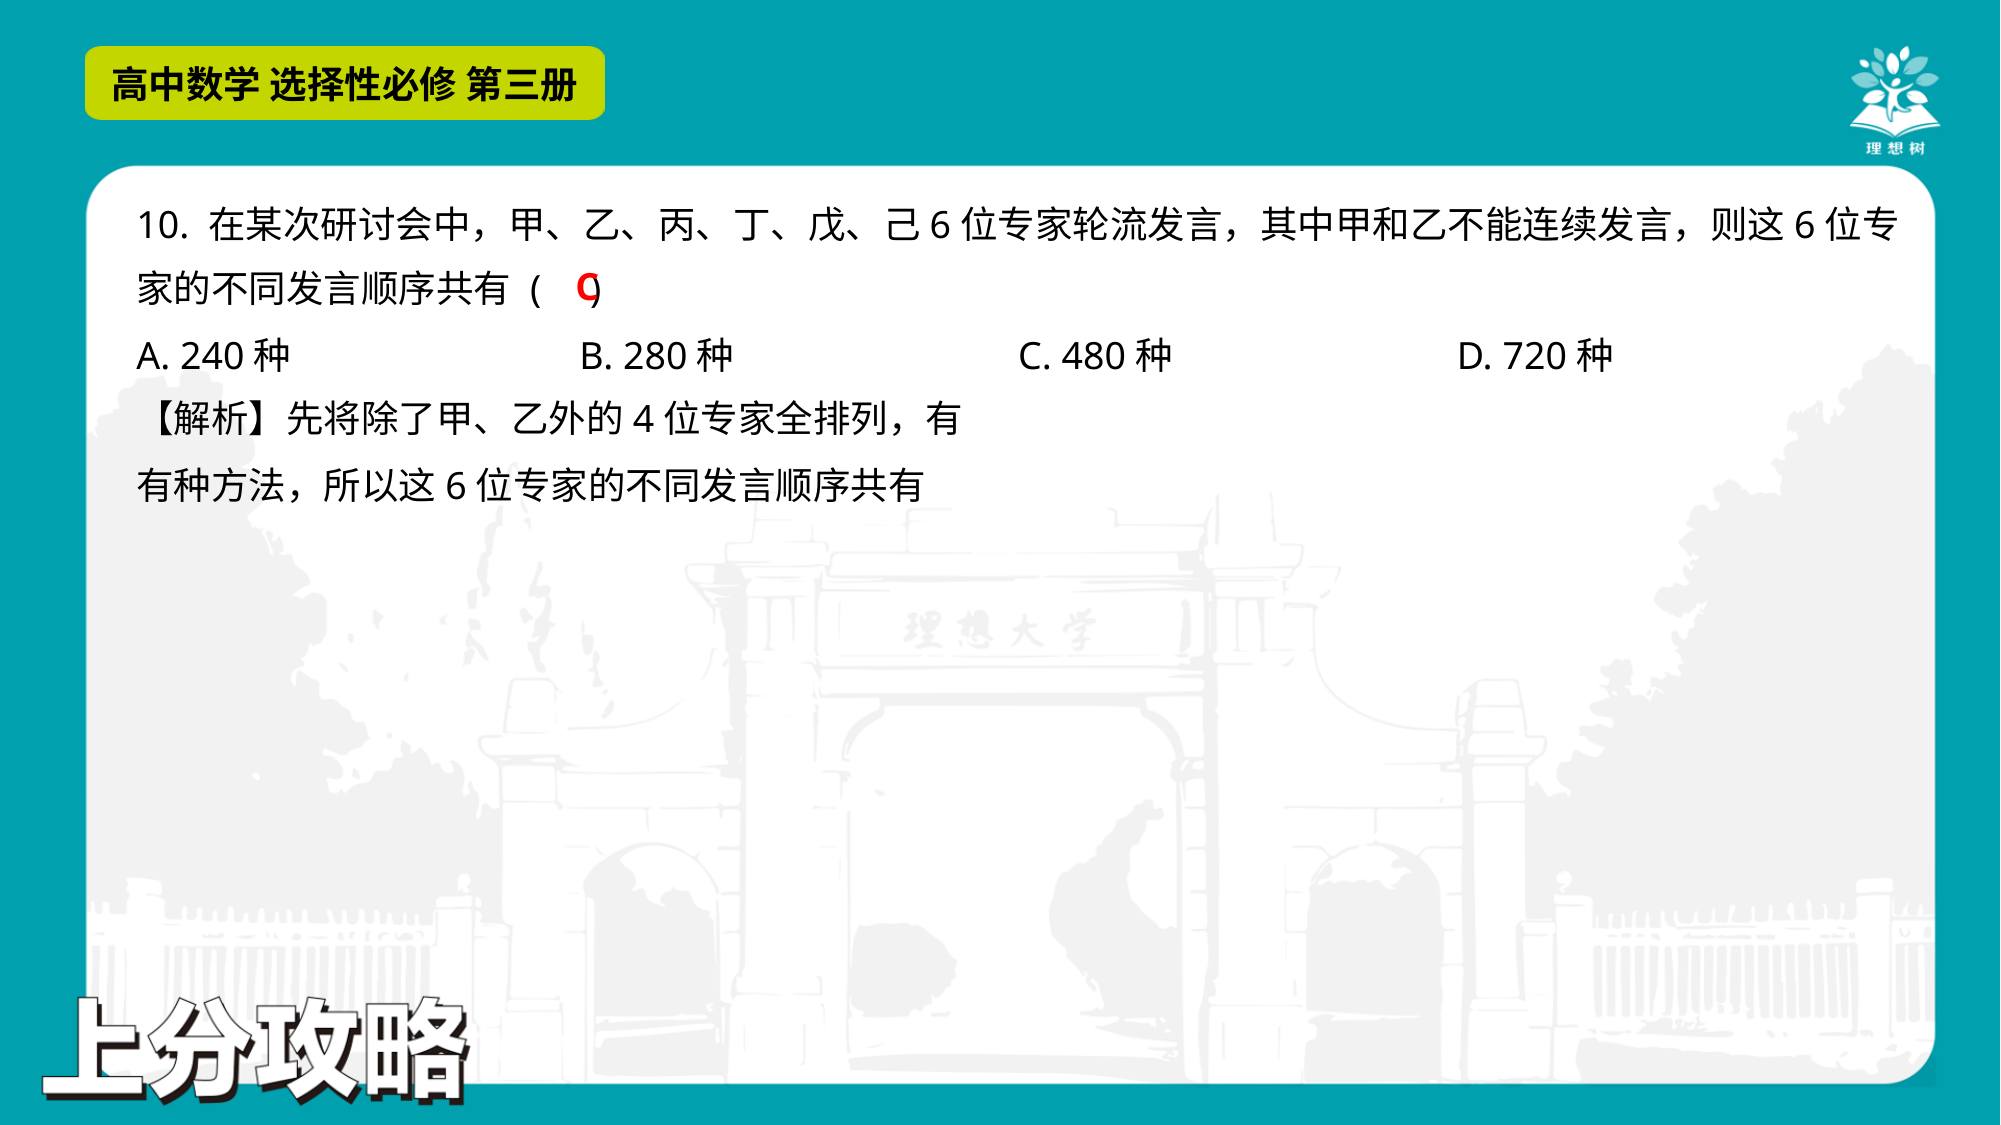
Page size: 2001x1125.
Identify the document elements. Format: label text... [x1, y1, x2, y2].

picture [0, 0, 2000, 1125]
text_box 10. 在某次研讨会中，甲、乙、丙、丁、戊、己6位专家轮流发言，其中甲和乙不能连续发言，则这6位专 家的不同发言顺序共有 ( ) [136, 177, 1865, 304]
text_box C [560, 243, 615, 302]
text_box A. 240种 B. 280种 C. 480种 D. 720种 [136, 310, 1865, 370]
